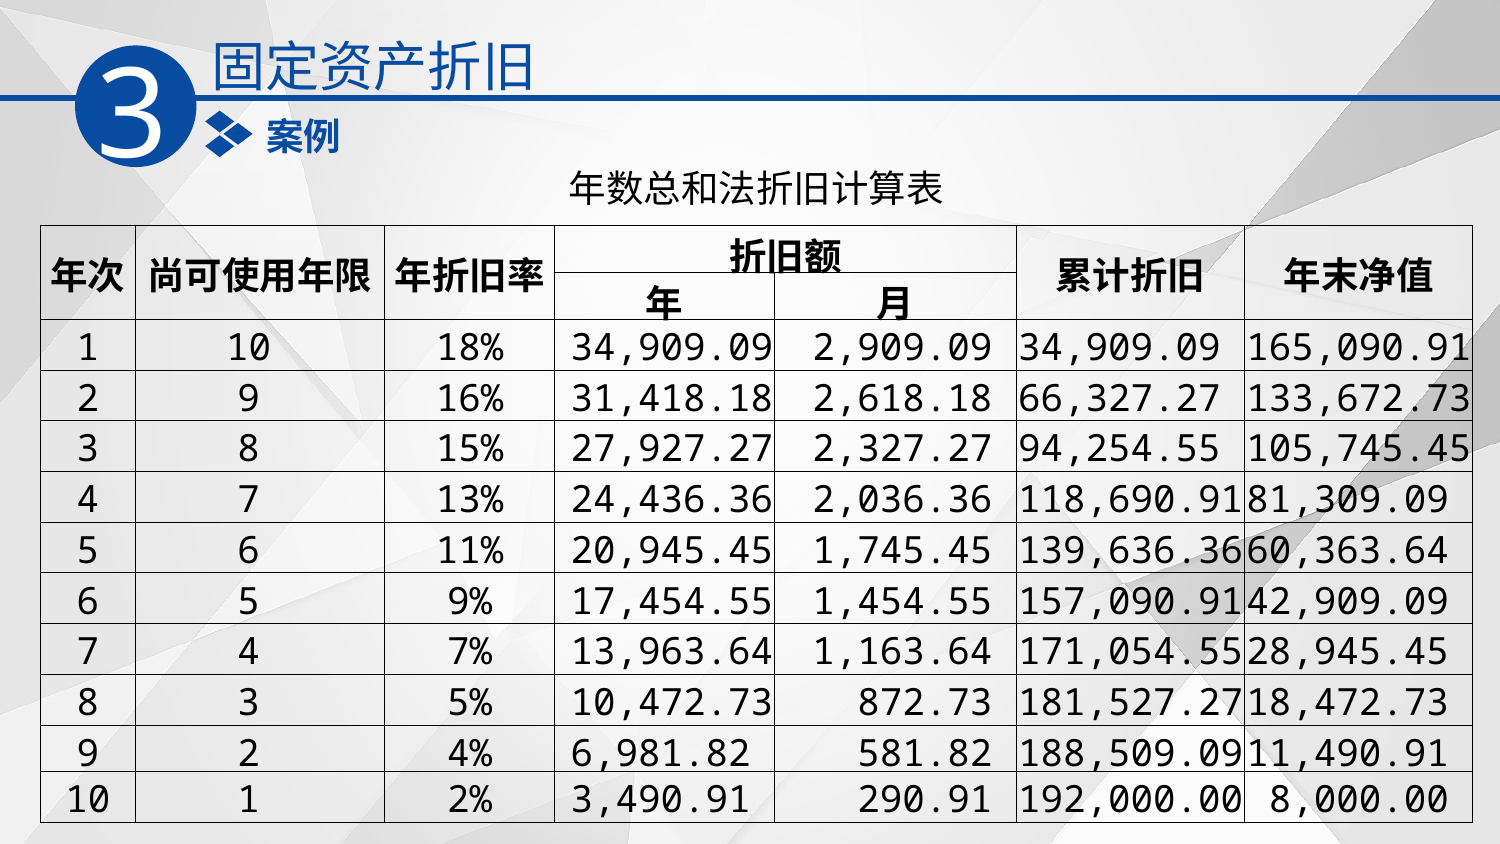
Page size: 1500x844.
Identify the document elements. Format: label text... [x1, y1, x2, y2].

table_cell 5 [136, 573, 384, 623]
table_cell 年次 [41, 226, 135, 319]
table_cell 6,981.82 [555, 726, 774, 771]
picture [239, 135, 253, 145]
table_cell 20,945.45 [555, 523, 774, 572]
table_cell 4% [385, 726, 554, 771]
table_cell 10 [136, 320, 384, 370]
table_cell 28,945.45 [1245, 624, 1472, 674]
picture [0, 0, 1500, 95]
table_cell 165,090.91 [1245, 320, 1472, 370]
table_cell 2,036.36 [775, 472, 1016, 522]
table_cell 2% [385, 772, 554, 822]
table_cell 290.91 [775, 772, 1016, 822]
table_cell 15% [385, 421, 554, 471]
table_cell 2 [41, 371, 135, 420]
table_cell 11,490.91 [1245, 726, 1472, 771]
table_cell 171,054.55 [1017, 624, 1244, 674]
table_cell 年折旧率 [385, 226, 554, 319]
table_cell 4 [41, 472, 135, 522]
table_cell 18% [385, 320, 554, 370]
picture [0, 101, 1500, 844]
table_header 年数总和法折旧计算表 [40, 145, 1473, 225]
table_cell 3 [136, 675, 384, 725]
table_cell 192,000.00 [1017, 772, 1244, 822]
table_cell 24,436.36 [555, 472, 774, 522]
table_cell 31,418.18 [555, 371, 774, 420]
table_cell 年 [555, 273, 774, 319]
table_cell 157,090.91 [1017, 573, 1244, 623]
table_cell 7% [385, 624, 554, 674]
table_cell 7 [41, 624, 135, 674]
table_cell 7 [136, 472, 384, 522]
table_cell 月 [775, 273, 1016, 319]
table_cell 2,618.18 [775, 371, 1016, 420]
table_cell 年末净值 [1245, 226, 1472, 319]
table_cell 1,454.55 [775, 573, 1016, 623]
table_cell 118,690.91 [1017, 472, 1244, 522]
table_cell 10,472.73 [555, 675, 774, 725]
table_cell 16% [385, 371, 554, 420]
table_cell 581.82 [775, 726, 1016, 771]
table_cell 66,327.27 [1017, 371, 1244, 420]
text_box [223, 122, 253, 145]
table_cell 133,672.73 [1245, 371, 1472, 420]
table_cell 181,527.27 [1017, 675, 1244, 725]
table_cell 1,163.64 [775, 624, 1016, 674]
table_cell 139,636.36 [1017, 523, 1244, 572]
table_cell 8,000.00 [1245, 772, 1472, 822]
table_cell 3 [41, 421, 135, 471]
text_box 3 [84, 45, 203, 97]
table_cell 1 [136, 772, 384, 822]
table_cell 11% [385, 523, 554, 572]
table_cell 尚可使用年限 [136, 226, 384, 319]
table_cell 4 [136, 624, 384, 674]
table_cell 42,909.09 [1245, 573, 1472, 623]
table_cell 17,454.55 [555, 573, 774, 623]
table_cell 872.73 [775, 675, 1016, 725]
table_cell 6 [136, 523, 384, 572]
table_cell 94,254.55 [1017, 421, 1244, 471]
table_cell 10 [41, 772, 135, 822]
text_box [205, 110, 235, 133]
table_cell 9 [136, 371, 384, 420]
table_cell 105,745.45 [1245, 421, 1472, 471]
table_cell 折旧额 [555, 226, 1016, 272]
table_cell 2 [136, 726, 384, 771]
table_cell 8 [41, 675, 135, 725]
table_cell 3,490.91 [555, 772, 774, 822]
text_box [206, 135, 233, 145]
table_cell 9 [41, 726, 135, 771]
table_cell 1 [41, 320, 135, 370]
table_cell 8 [136, 421, 384, 471]
text_box [75, 74, 84, 97]
table_cell 34,909.09 [1017, 320, 1244, 370]
table_cell 9% [385, 573, 554, 623]
text_box 固定资产折旧 [198, 37, 713, 92]
table_cell 13% [385, 472, 554, 522]
table_cell 6 [41, 573, 135, 623]
table_cell 2,327.27 [775, 421, 1016, 471]
table_cell 27,927.27 [555, 421, 774, 471]
table_cell 5% [385, 675, 554, 725]
table_cell 13,963.64 [555, 624, 774, 674]
table_cell 81,309.09 [1245, 472, 1472, 522]
table_cell 60,363.64 [1245, 523, 1472, 572]
table_cell 累计折旧 [1017, 226, 1244, 319]
table_cell 18,472.73 [1245, 675, 1472, 725]
table_cell 5 [41, 523, 135, 572]
table_cell 34,909.09 [555, 320, 774, 370]
table_cell 188,509.09 [1017, 726, 1244, 771]
table_cell 2,909.09 [775, 320, 1016, 370]
text_box 案例 [253, 107, 354, 145]
table_cell 1,745.45 [775, 523, 1016, 572]
text_box 3 [84, 107, 203, 145]
text_box [75, 107, 84, 138]
